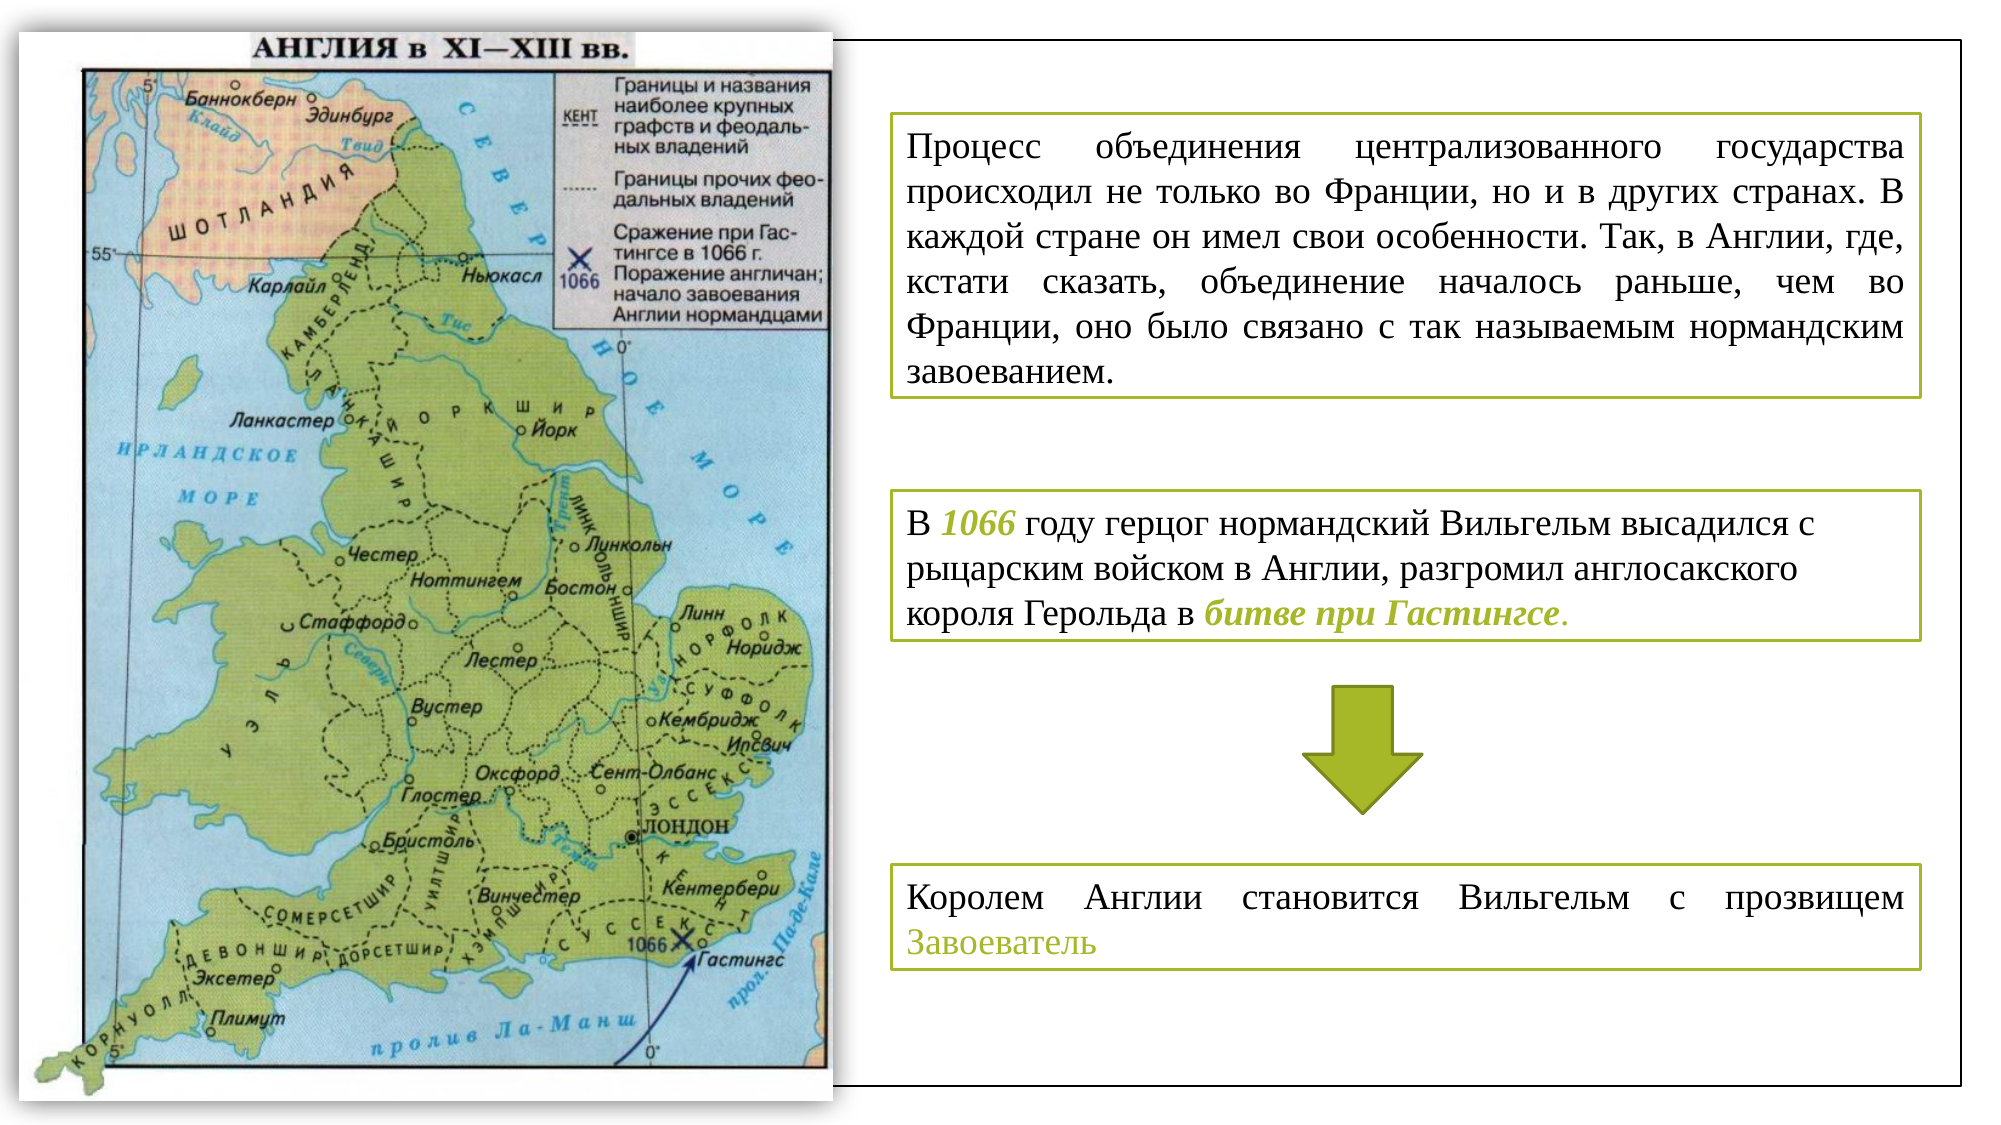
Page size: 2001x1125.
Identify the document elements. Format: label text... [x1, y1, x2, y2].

text_box [1301, 684, 1424, 815]
text_box Королем Англии становится Вильгельм с прозвищем Завоеватель [890, 863, 1922, 971]
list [19, 32, 833, 1102]
text_box Процесс объединения централизованного государства происходил не только во Франции, но и в других странах. В каждой стране он имел свои особенности. Так, в Англии, где, кстати сказать, объединение началось раньше, чем во Франции, оно было связано с так называемым нормандским завоеванием. [890, 112, 1922, 399]
text_box В 1066 году герцог нормандский Вильгельм высадился с рыцарским войском в Англии, разгромил англосакского короля Герольда в битве при Гастингсе. [890, 489, 1922, 642]
